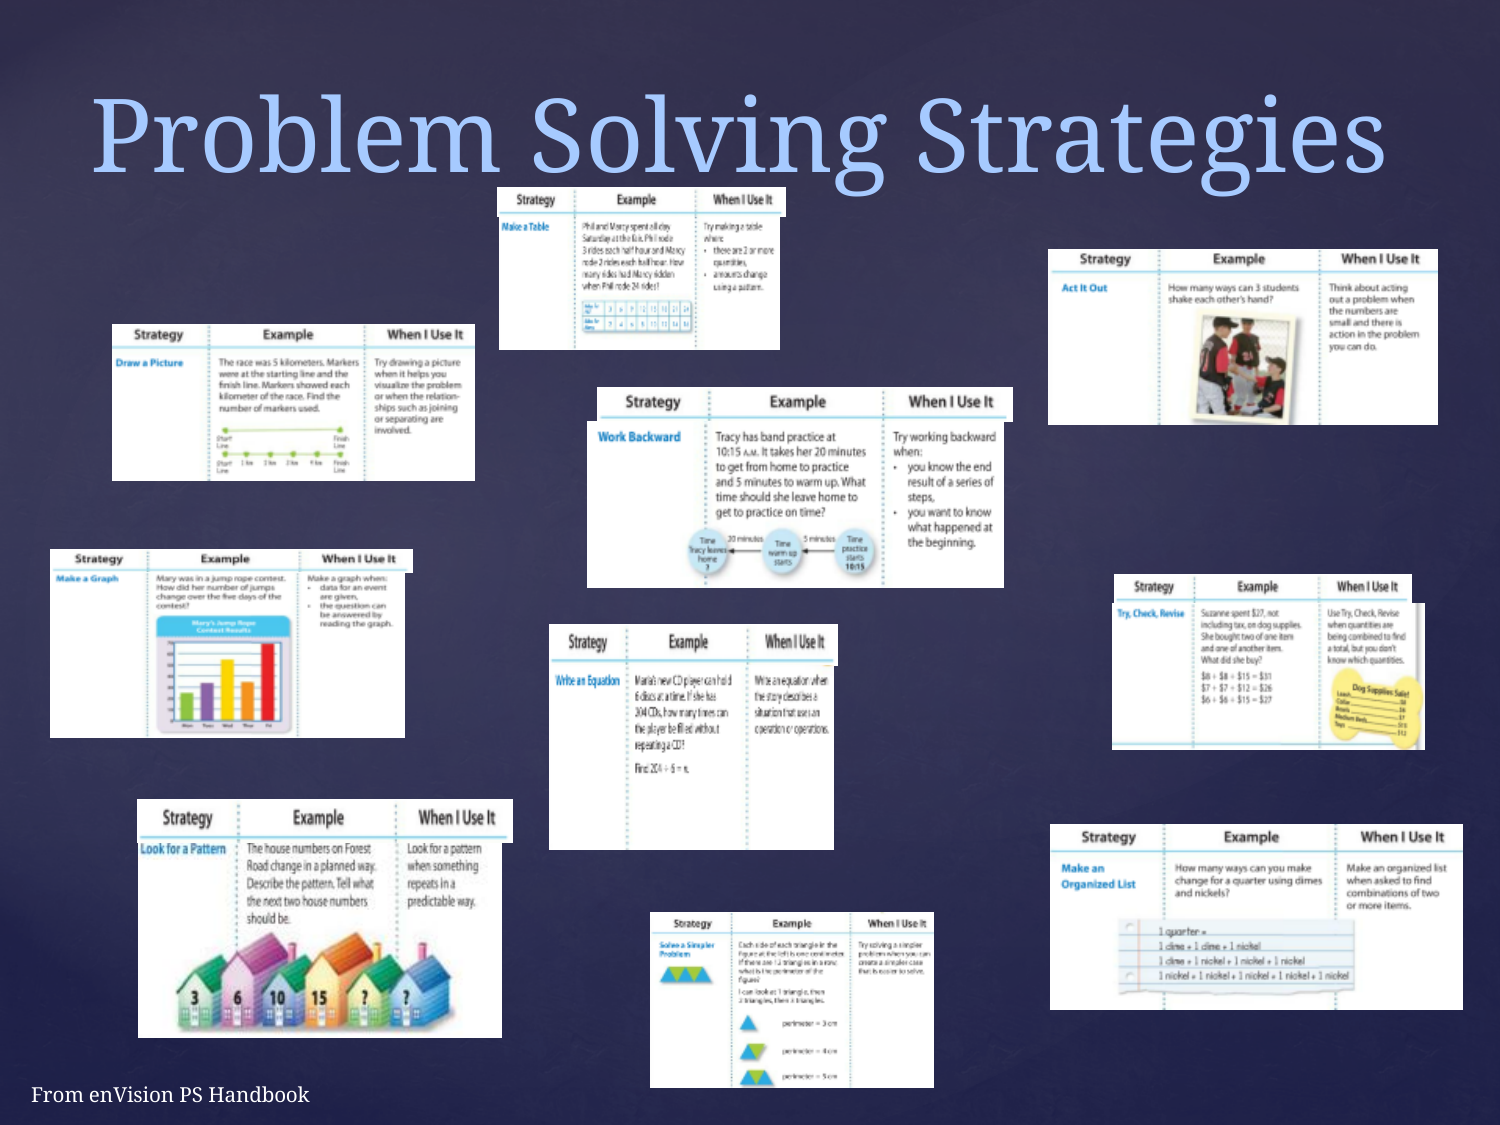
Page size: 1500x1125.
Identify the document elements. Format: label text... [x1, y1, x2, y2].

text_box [497, 186, 786, 351]
picture [111, 324, 476, 482]
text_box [549, 624, 838, 851]
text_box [136, 799, 513, 1038]
picture [649, 911, 935, 1088]
title Problem Solving Strategies [75, 45, 1425, 200]
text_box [1111, 574, 1426, 751]
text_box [586, 386, 1013, 589]
picture [1048, 249, 1438, 426]
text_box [49, 549, 413, 738]
picture [1049, 824, 1463, 1010]
list From enVision PS Handbook [0, 1062, 325, 1125]
